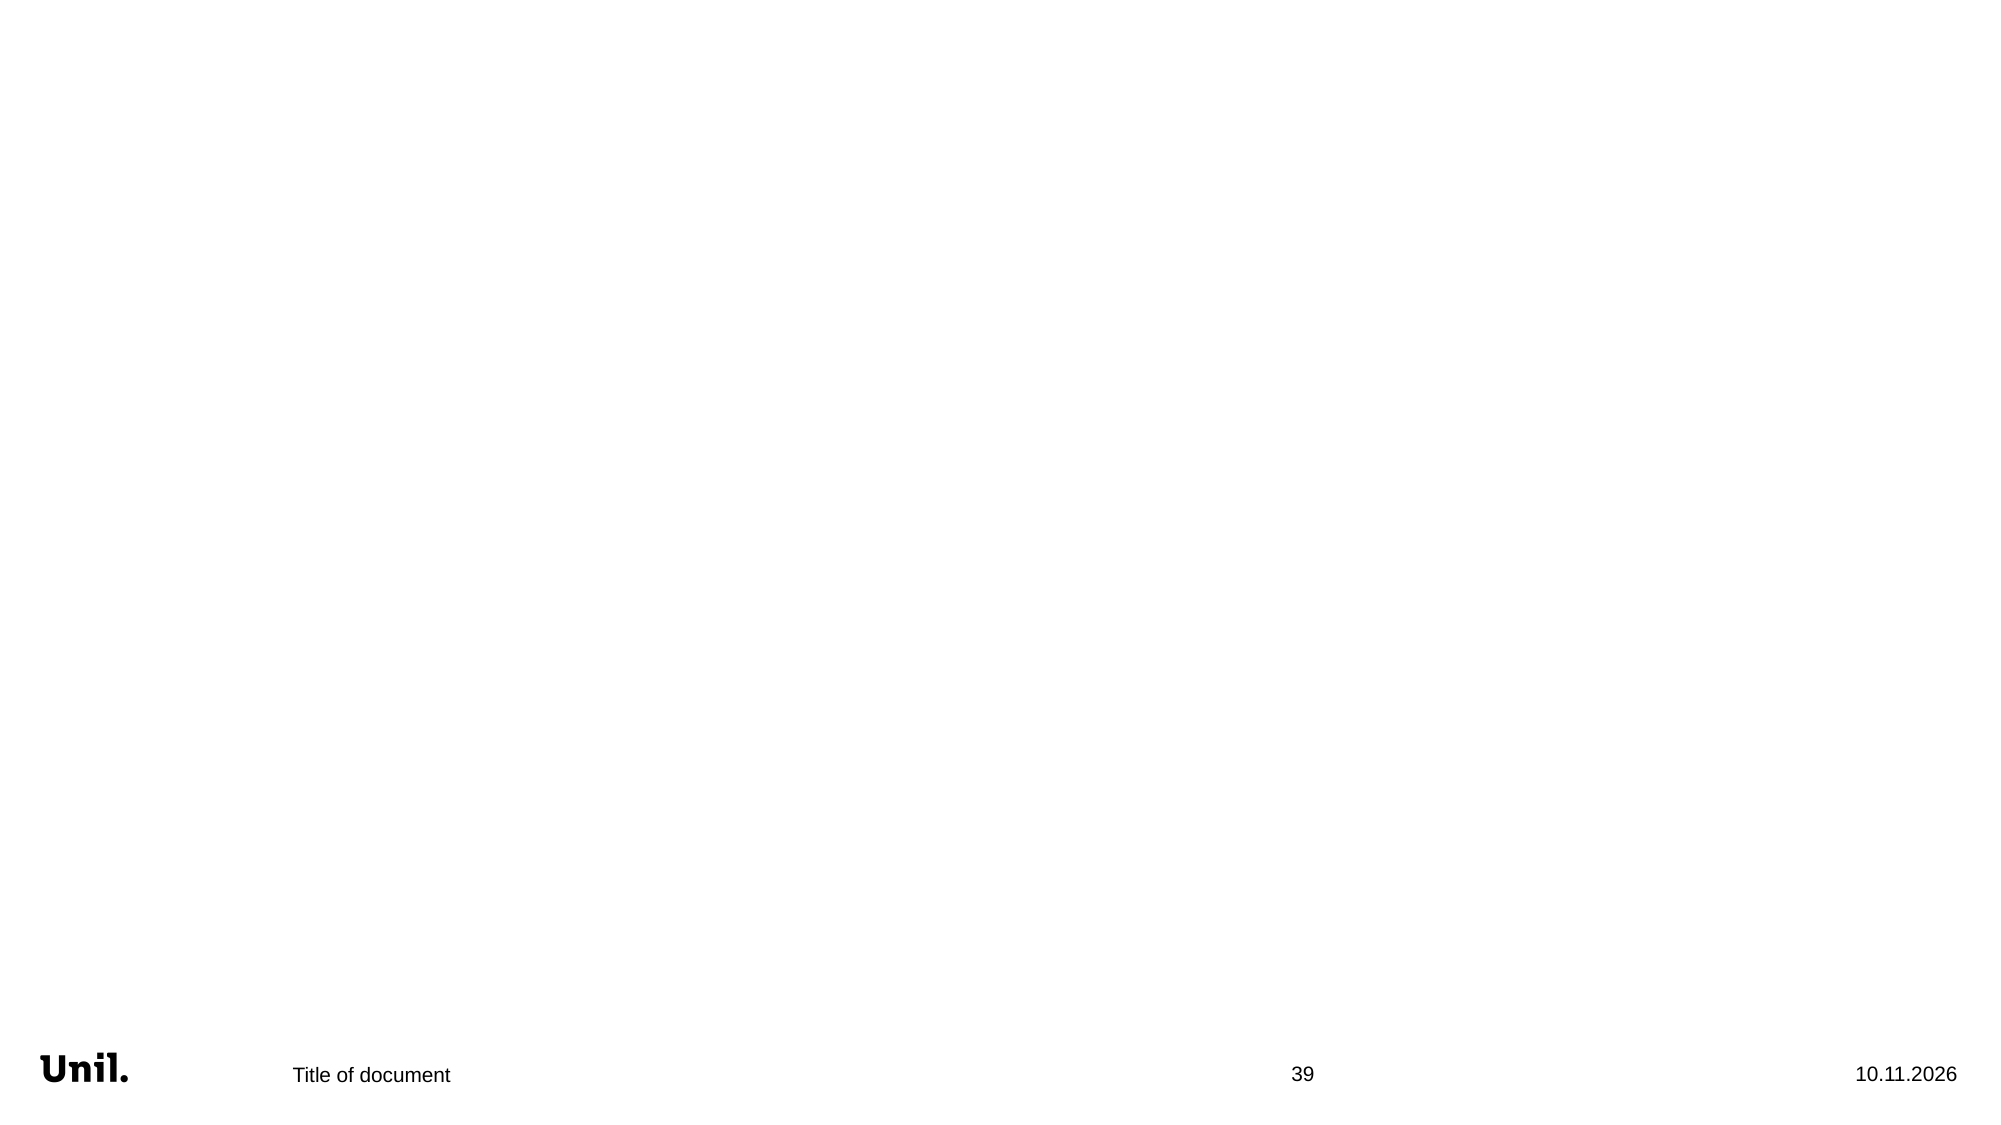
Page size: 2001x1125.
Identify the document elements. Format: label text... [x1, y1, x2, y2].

picture [1539, 0, 2000, 1125]
slide_number 39 [1250, 1037, 1355, 1086]
footer Title of document [292, 1011, 1048, 1087]
picture [27, 1042, 141, 1095]
